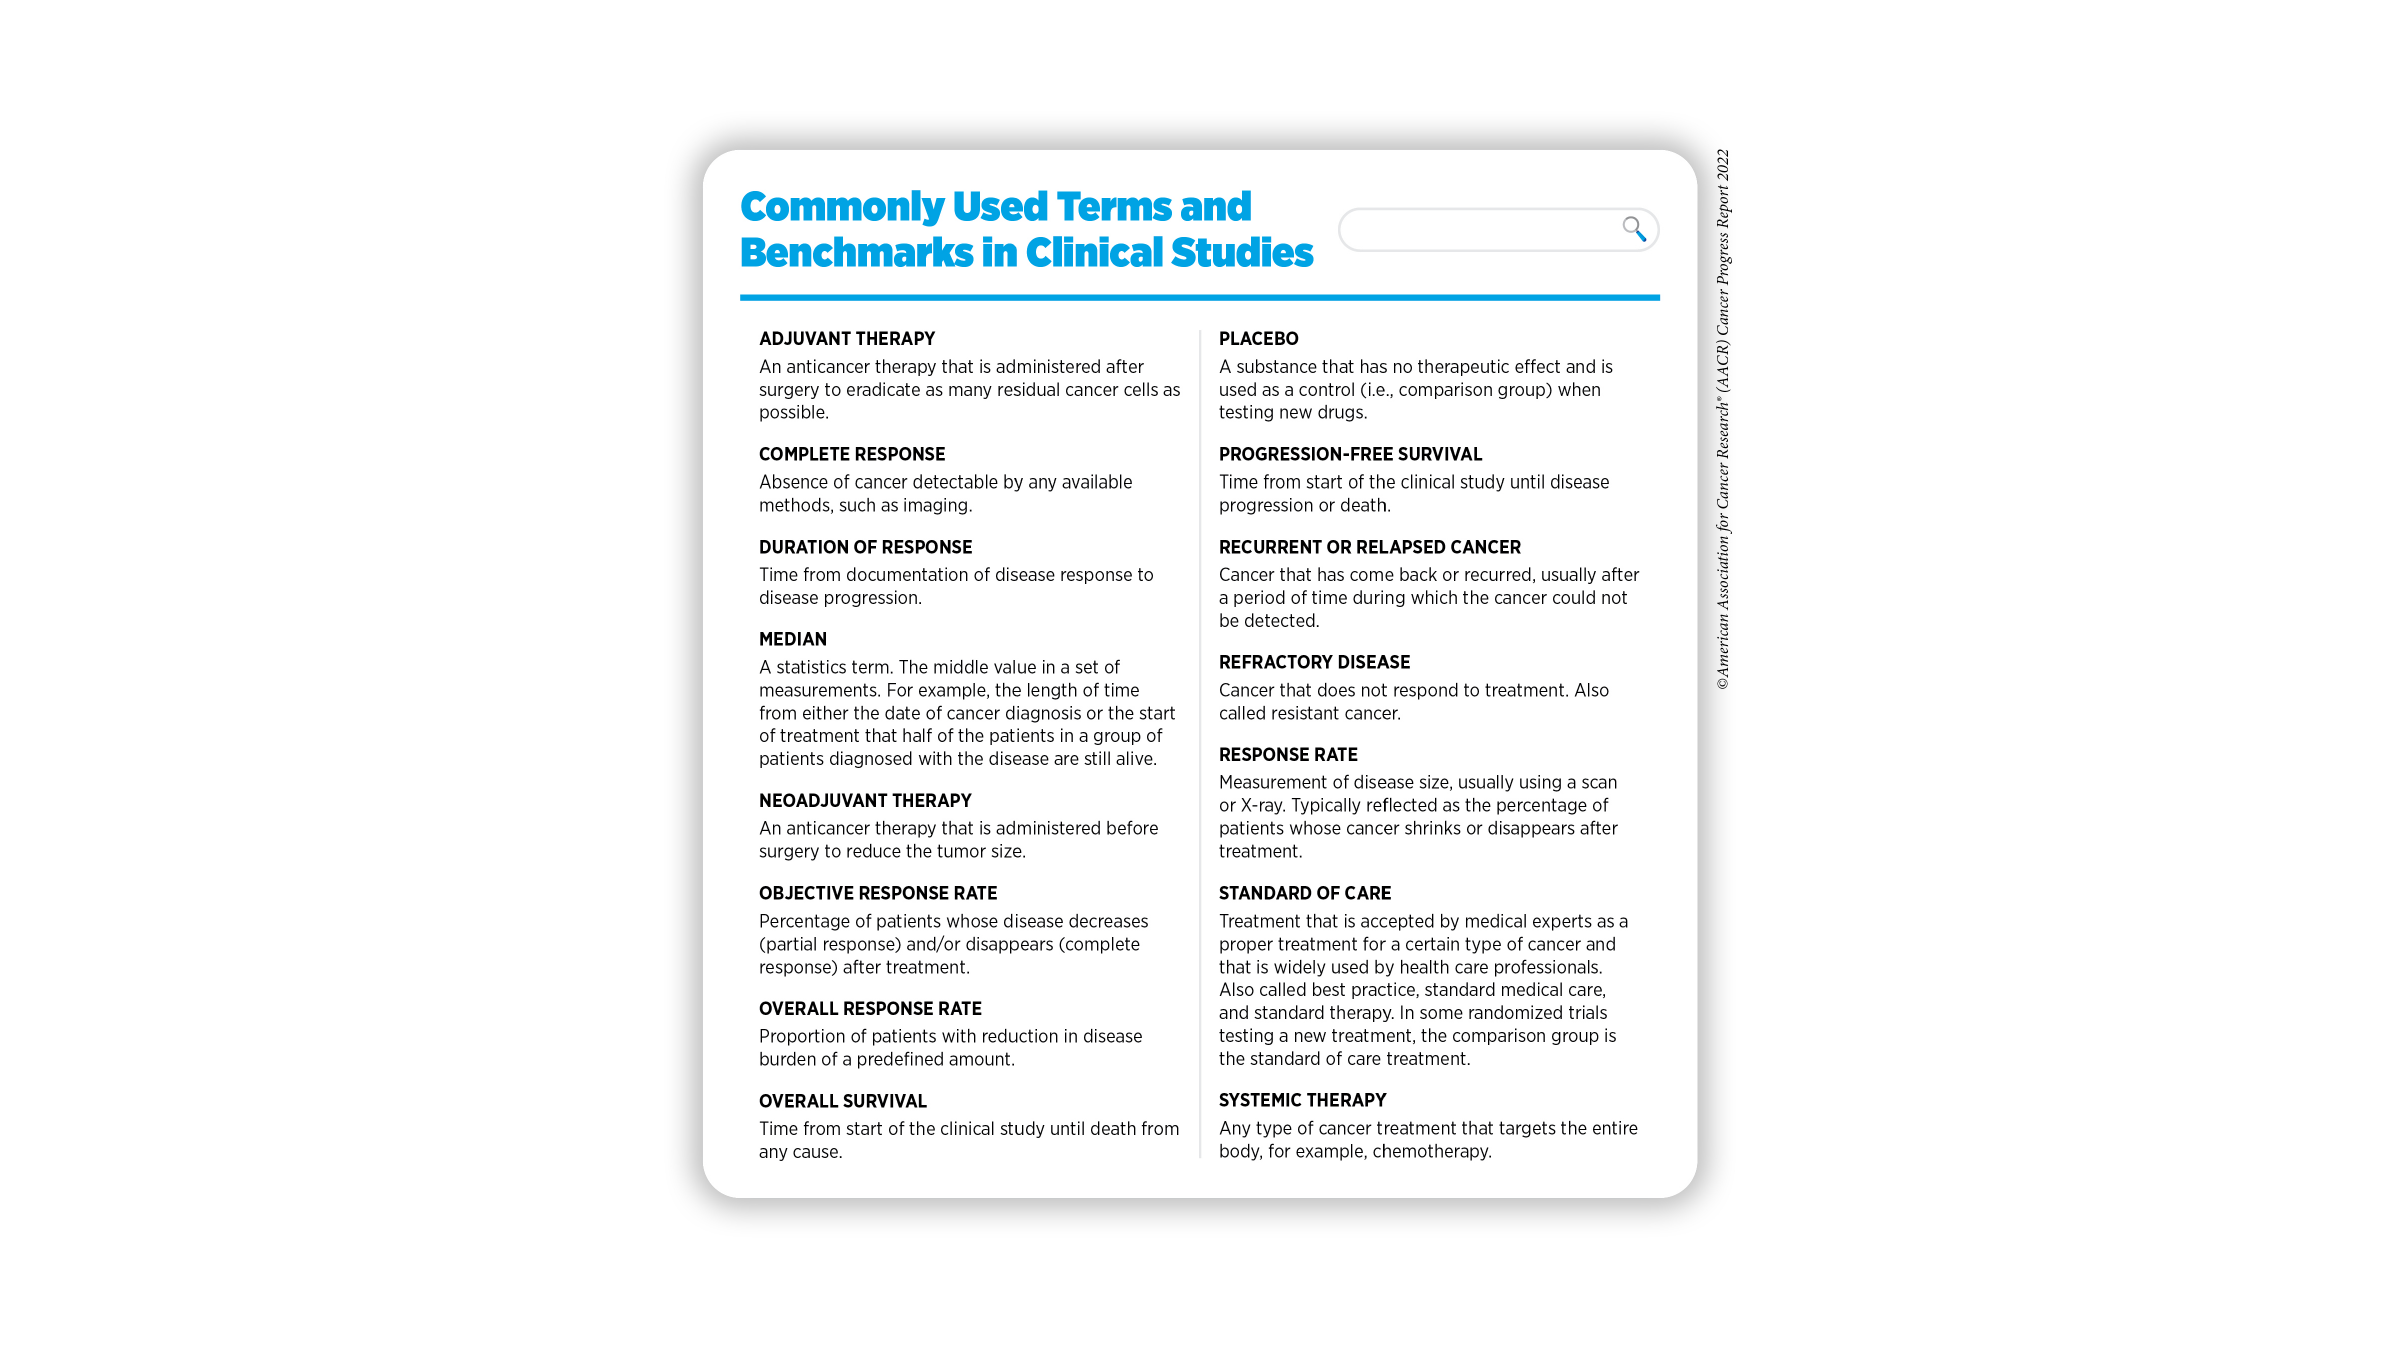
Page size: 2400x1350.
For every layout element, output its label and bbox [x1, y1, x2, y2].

picture [646, 93, 1754, 1257]
